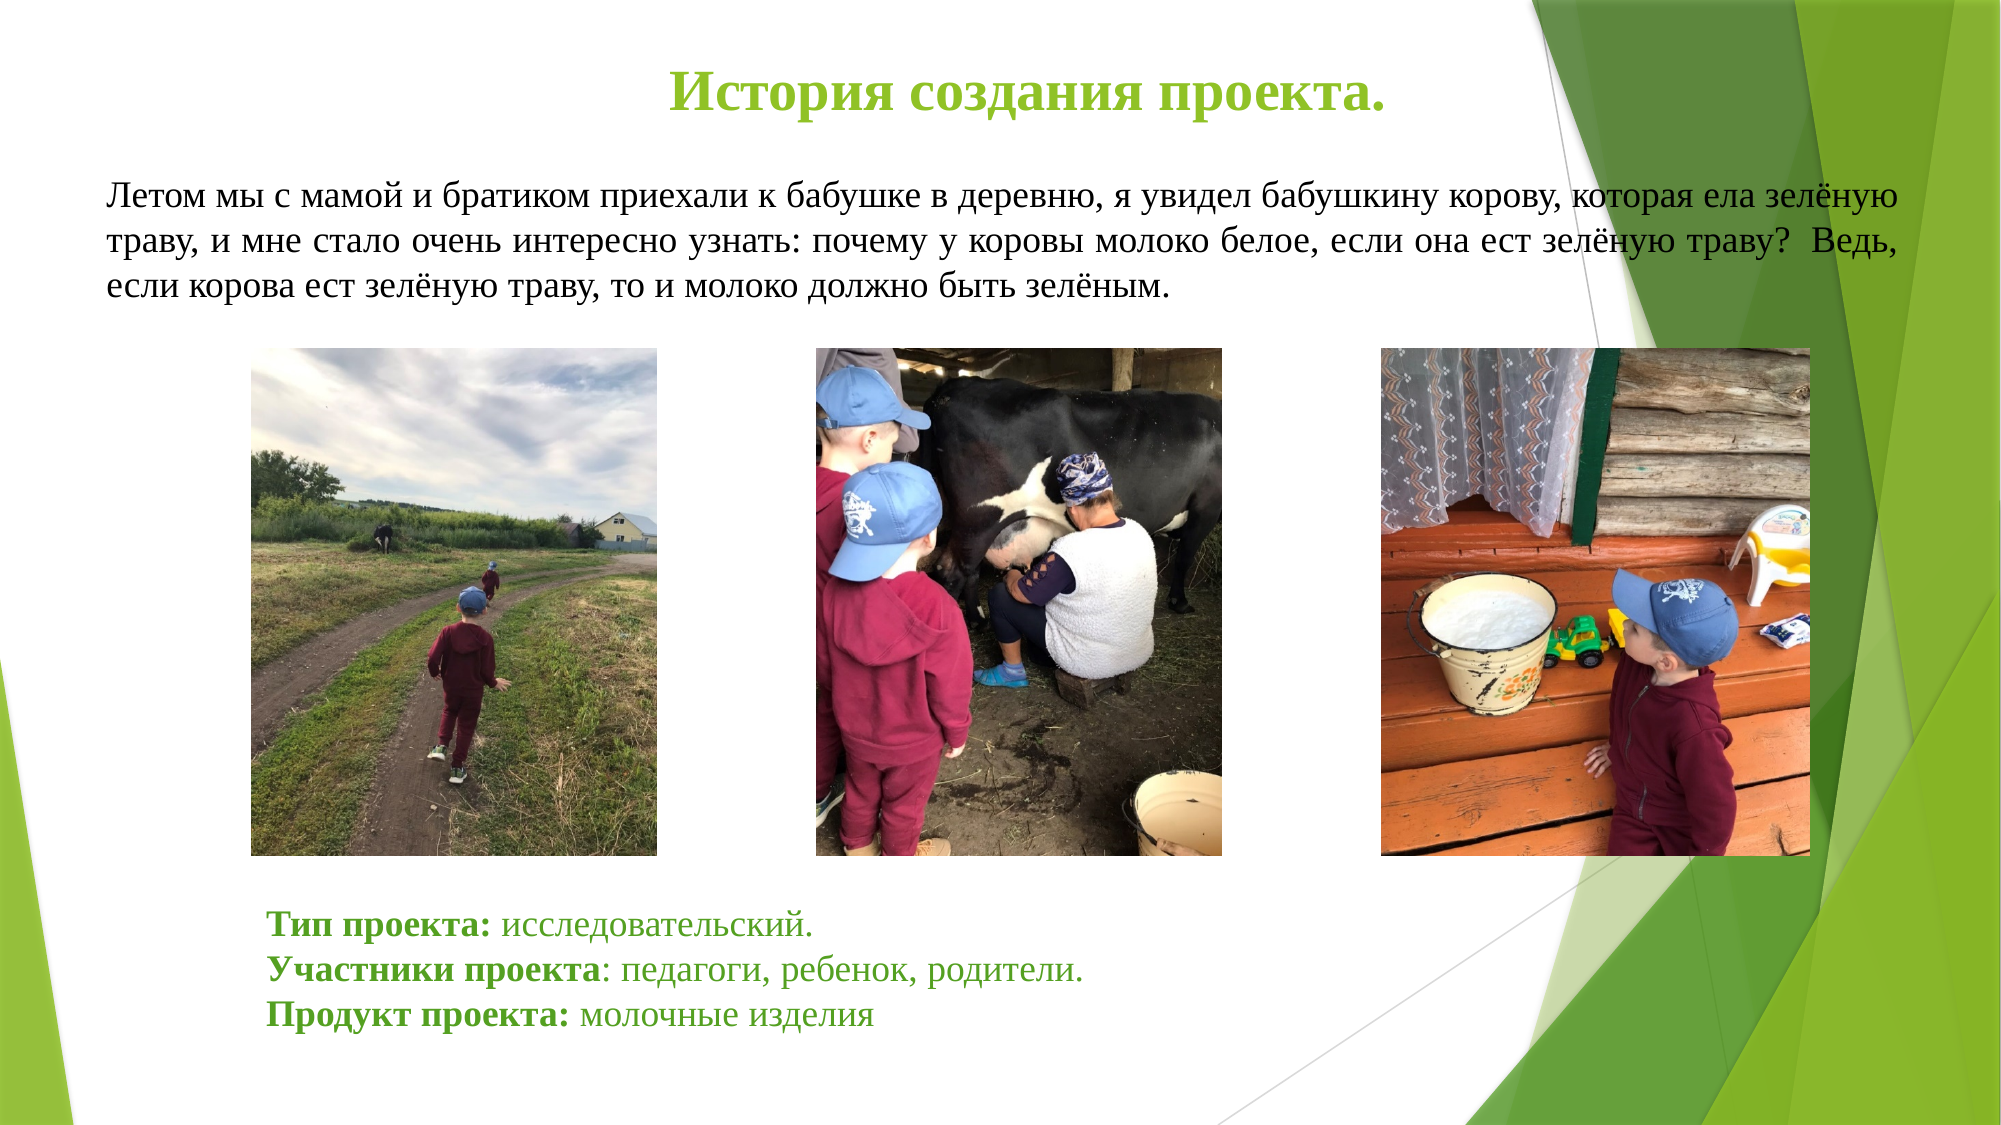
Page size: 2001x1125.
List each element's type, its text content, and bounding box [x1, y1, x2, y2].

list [250, 348, 658, 857]
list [815, 348, 1223, 857]
text_box Тип проекта: исследовательский. Участники проекта: педагоги, ребенок, родители. Продукт проекта: молочные изделия [251, 891, 1682, 1042]
list Летом мы с мамой и братиком приехали к бабушке в деревню, я увидел бабушкину корову, которая ела зелёную траву, и мне стало очень интересно узнать: почему у коровы молоко белое, если она ест зелёную траву? Ведь, если корова ест зелёную траву, то и молоко должно быть зелёным. [91, 0, 1916, 313]
picture [1380, 348, 1810, 857]
